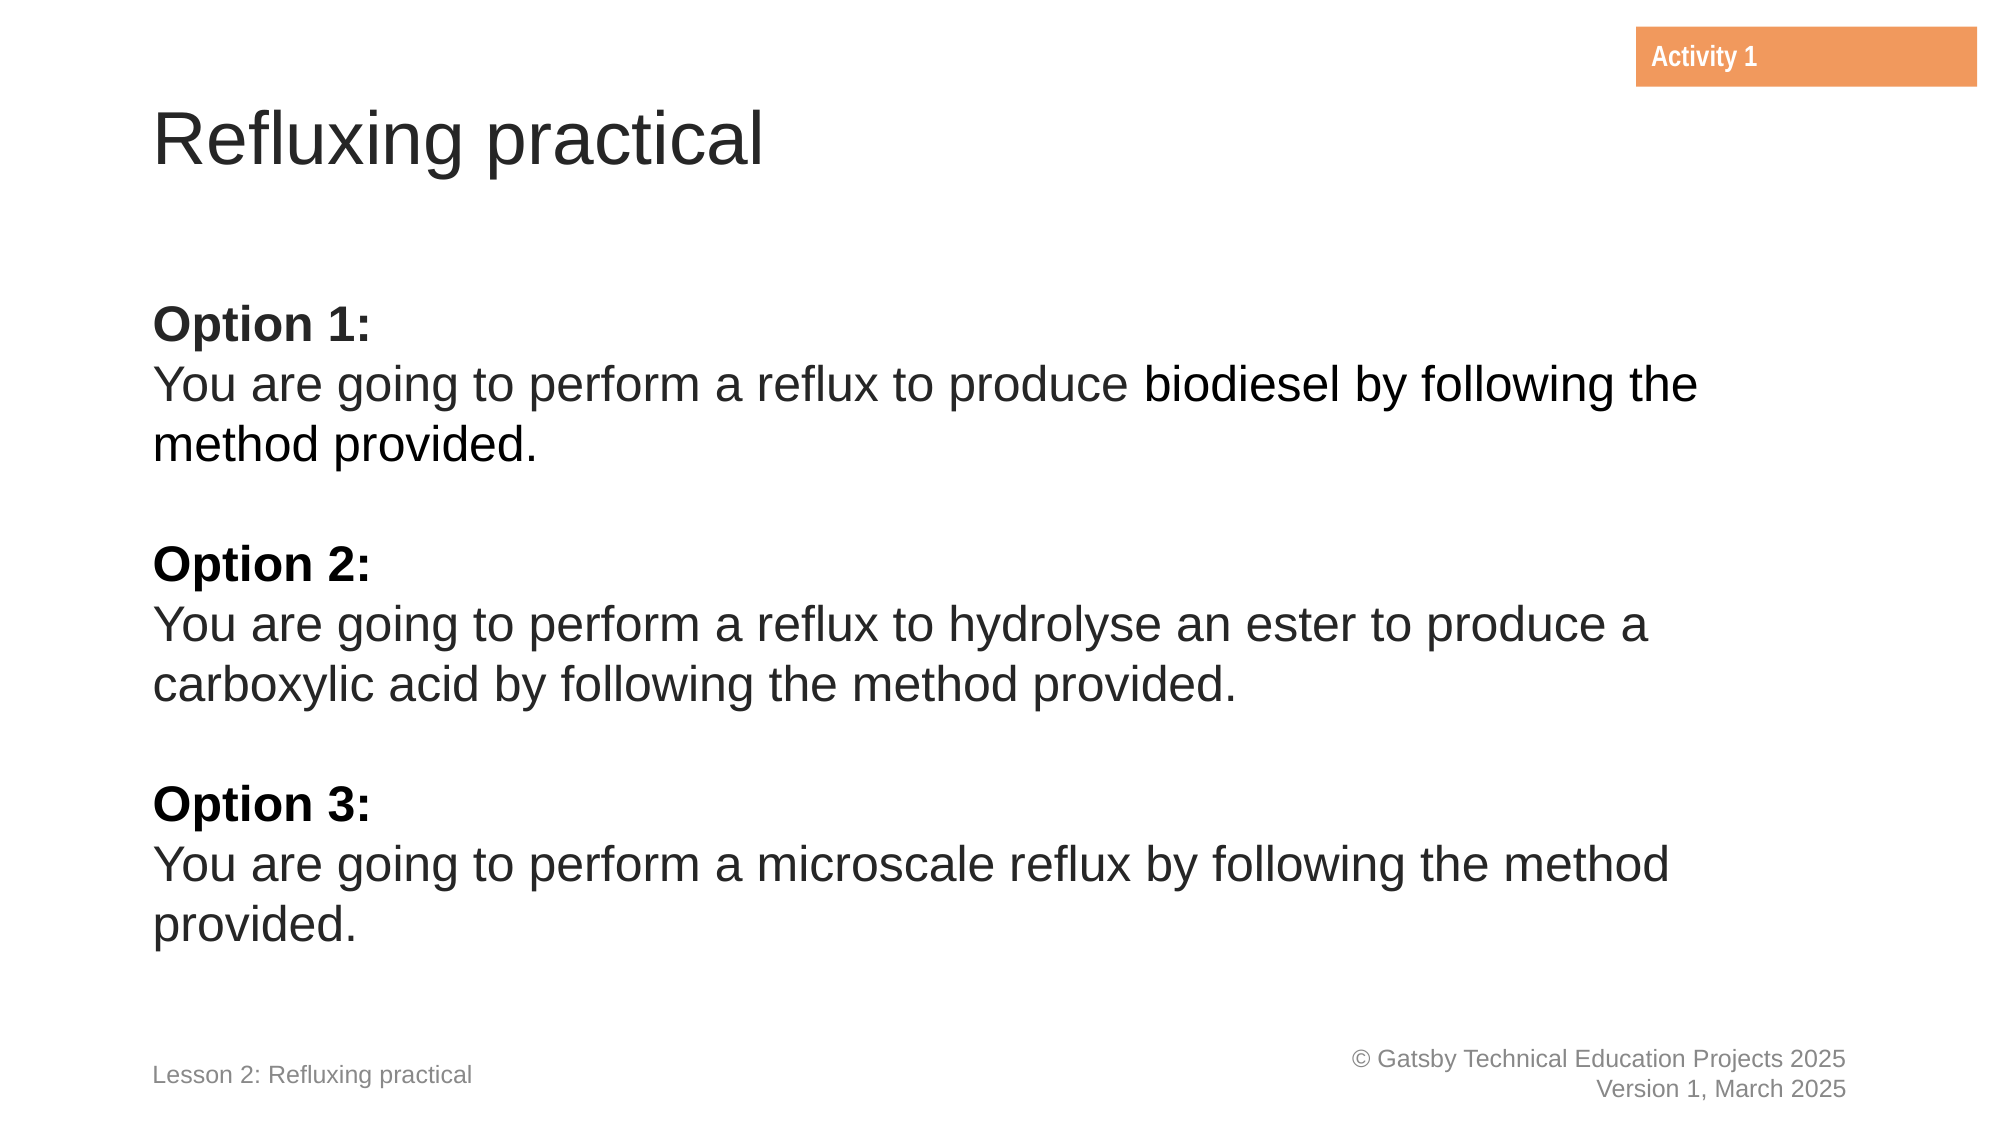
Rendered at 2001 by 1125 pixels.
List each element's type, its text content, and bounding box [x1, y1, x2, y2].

list Option 1: You are going to perform a reflux to produce biodiesel by following the method provided. Option 2: You are going to perform a reflux to hydrolyse an ester to produce a carboxylic acid by following the method provided. Option 3: You are going to perform a microscale reflux by following the method provided. [137, 283, 1821, 1056]
list Activity 1 [1636, 26, 1978, 87]
text_box Lesson 2: Refluxing practical [137, 1042, 829, 1103]
title Refluxing practical [137, 56, 1863, 189]
